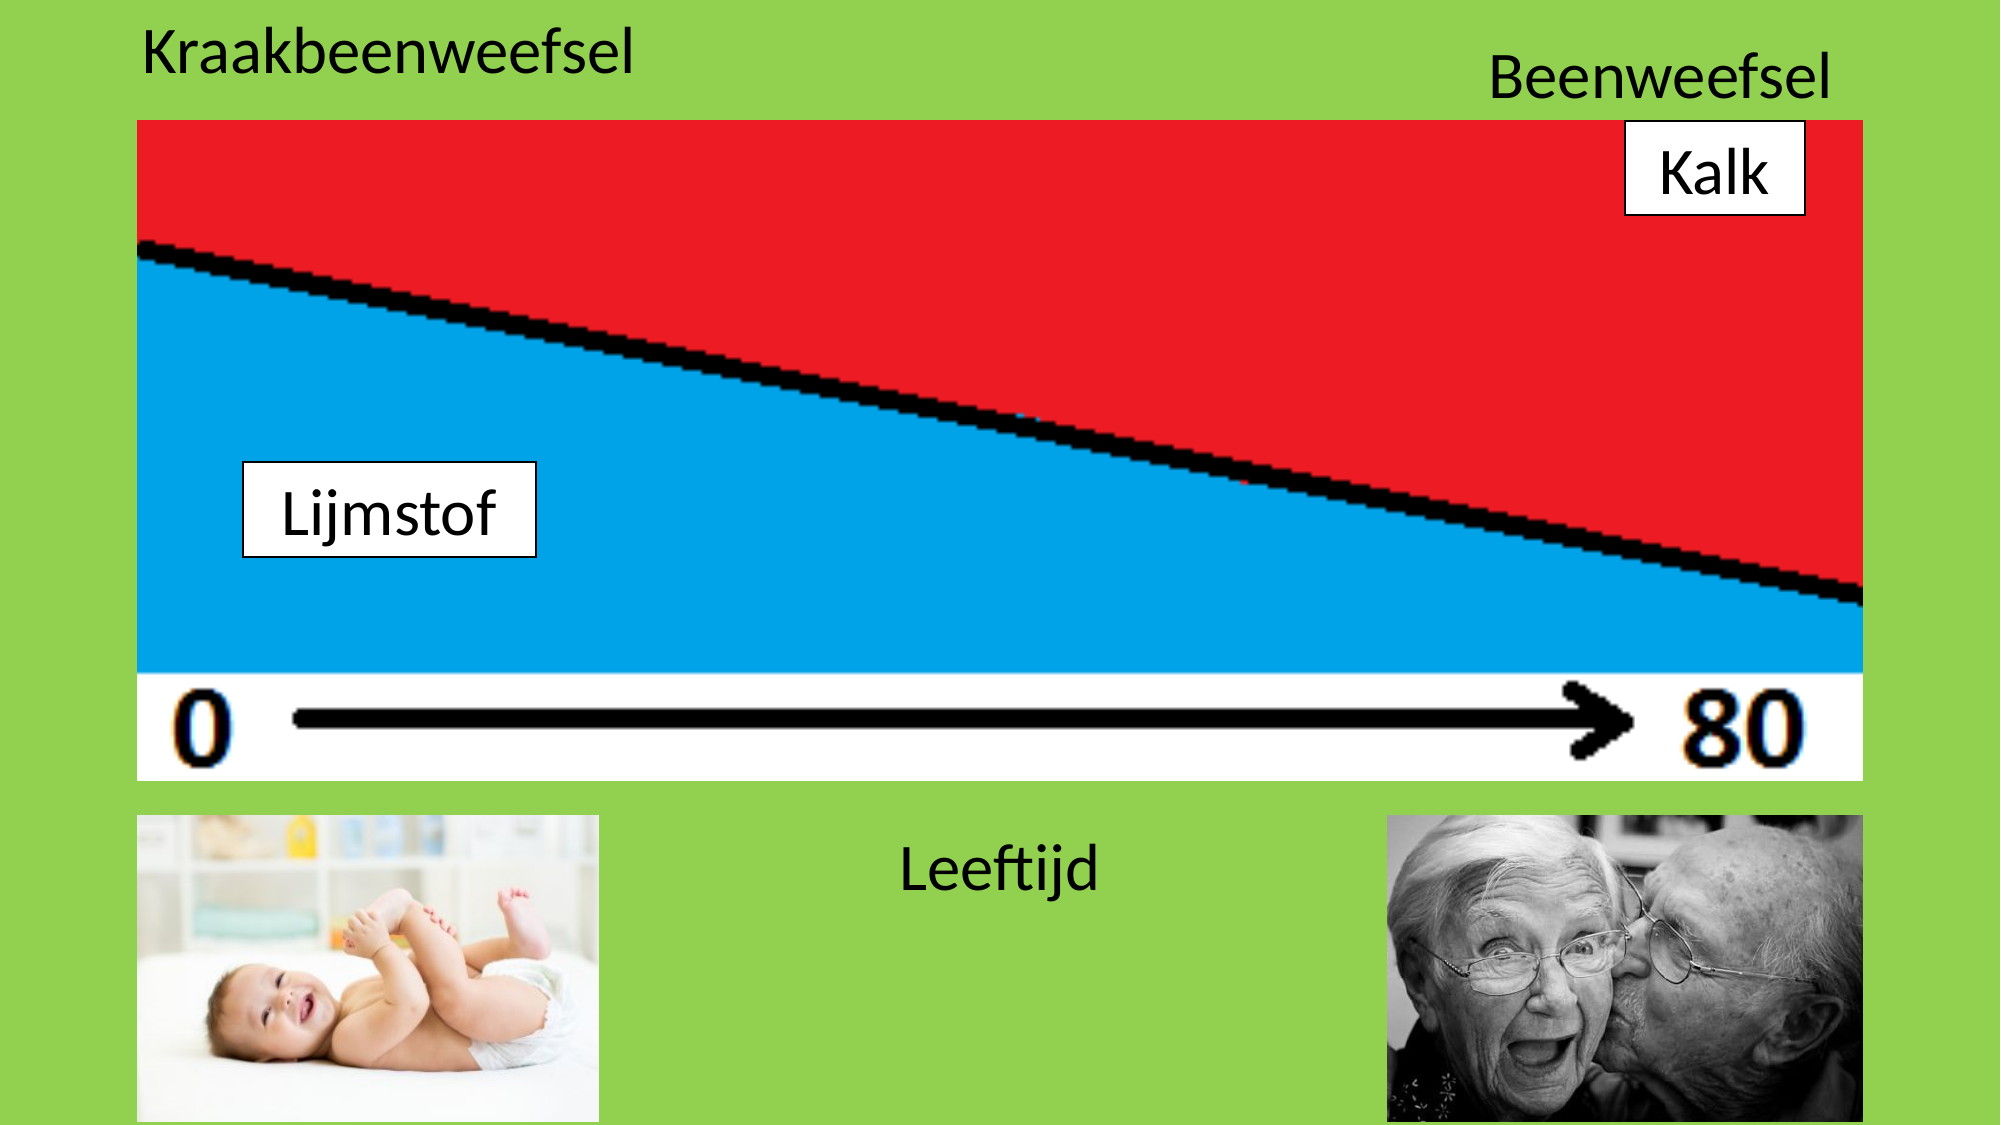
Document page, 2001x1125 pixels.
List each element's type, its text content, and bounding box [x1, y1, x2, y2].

picture [137, 815, 599, 1122]
text_box Kraakbeenweefsel [110, 0, 669, 95]
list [137, 120, 1863, 781]
text_box Leeftijd [843, 815, 1157, 911]
text_box Beenweefsel [1459, 24, 1863, 120]
picture [1387, 815, 1863, 1122]
